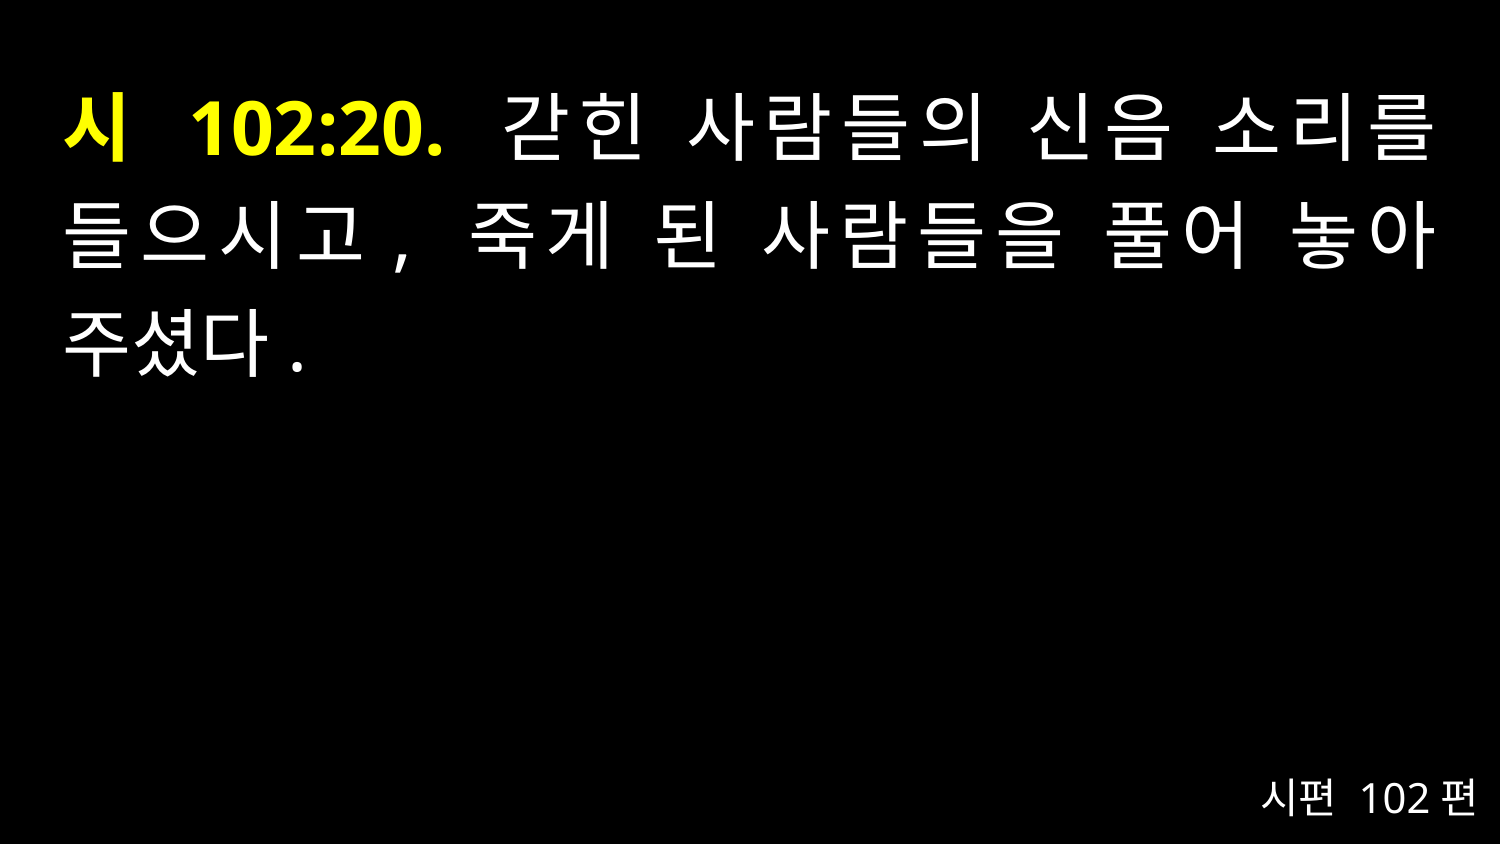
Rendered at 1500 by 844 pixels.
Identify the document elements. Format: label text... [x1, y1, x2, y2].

subtitle 시편 102편 [916, 770, 1500, 844]
title 시 102:20. 갇힌 사람들의 신음 소리를 들으시고, 죽게 된 사람들을 풀어 놓아 주셨다. [0, 0, 1500, 844]
